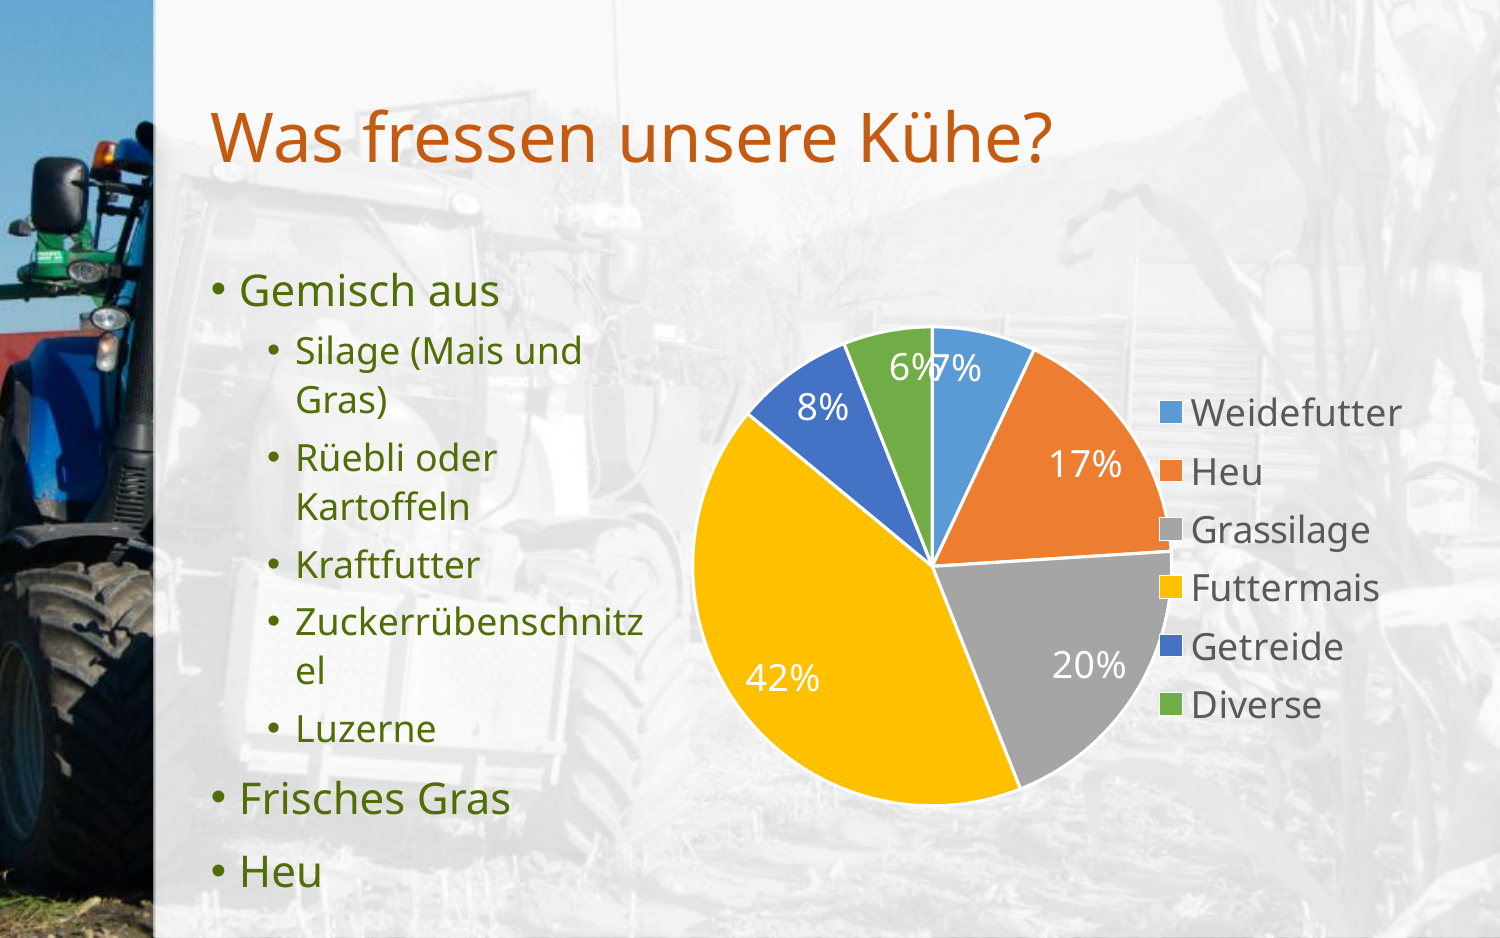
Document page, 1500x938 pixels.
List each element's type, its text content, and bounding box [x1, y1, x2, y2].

list Gemisch aus Silage (Mais und Gras) Rüebli oder Kartoffeln Kraftfutter Zuckerrübenschnitzel Luzerne Frisches Gras Heu [195, 249, 667, 884]
chart [667, 249, 1427, 884]
picture [0, 0, 153, 938]
title Was fressen unsere Kühe? [195, 49, 1427, 232]
